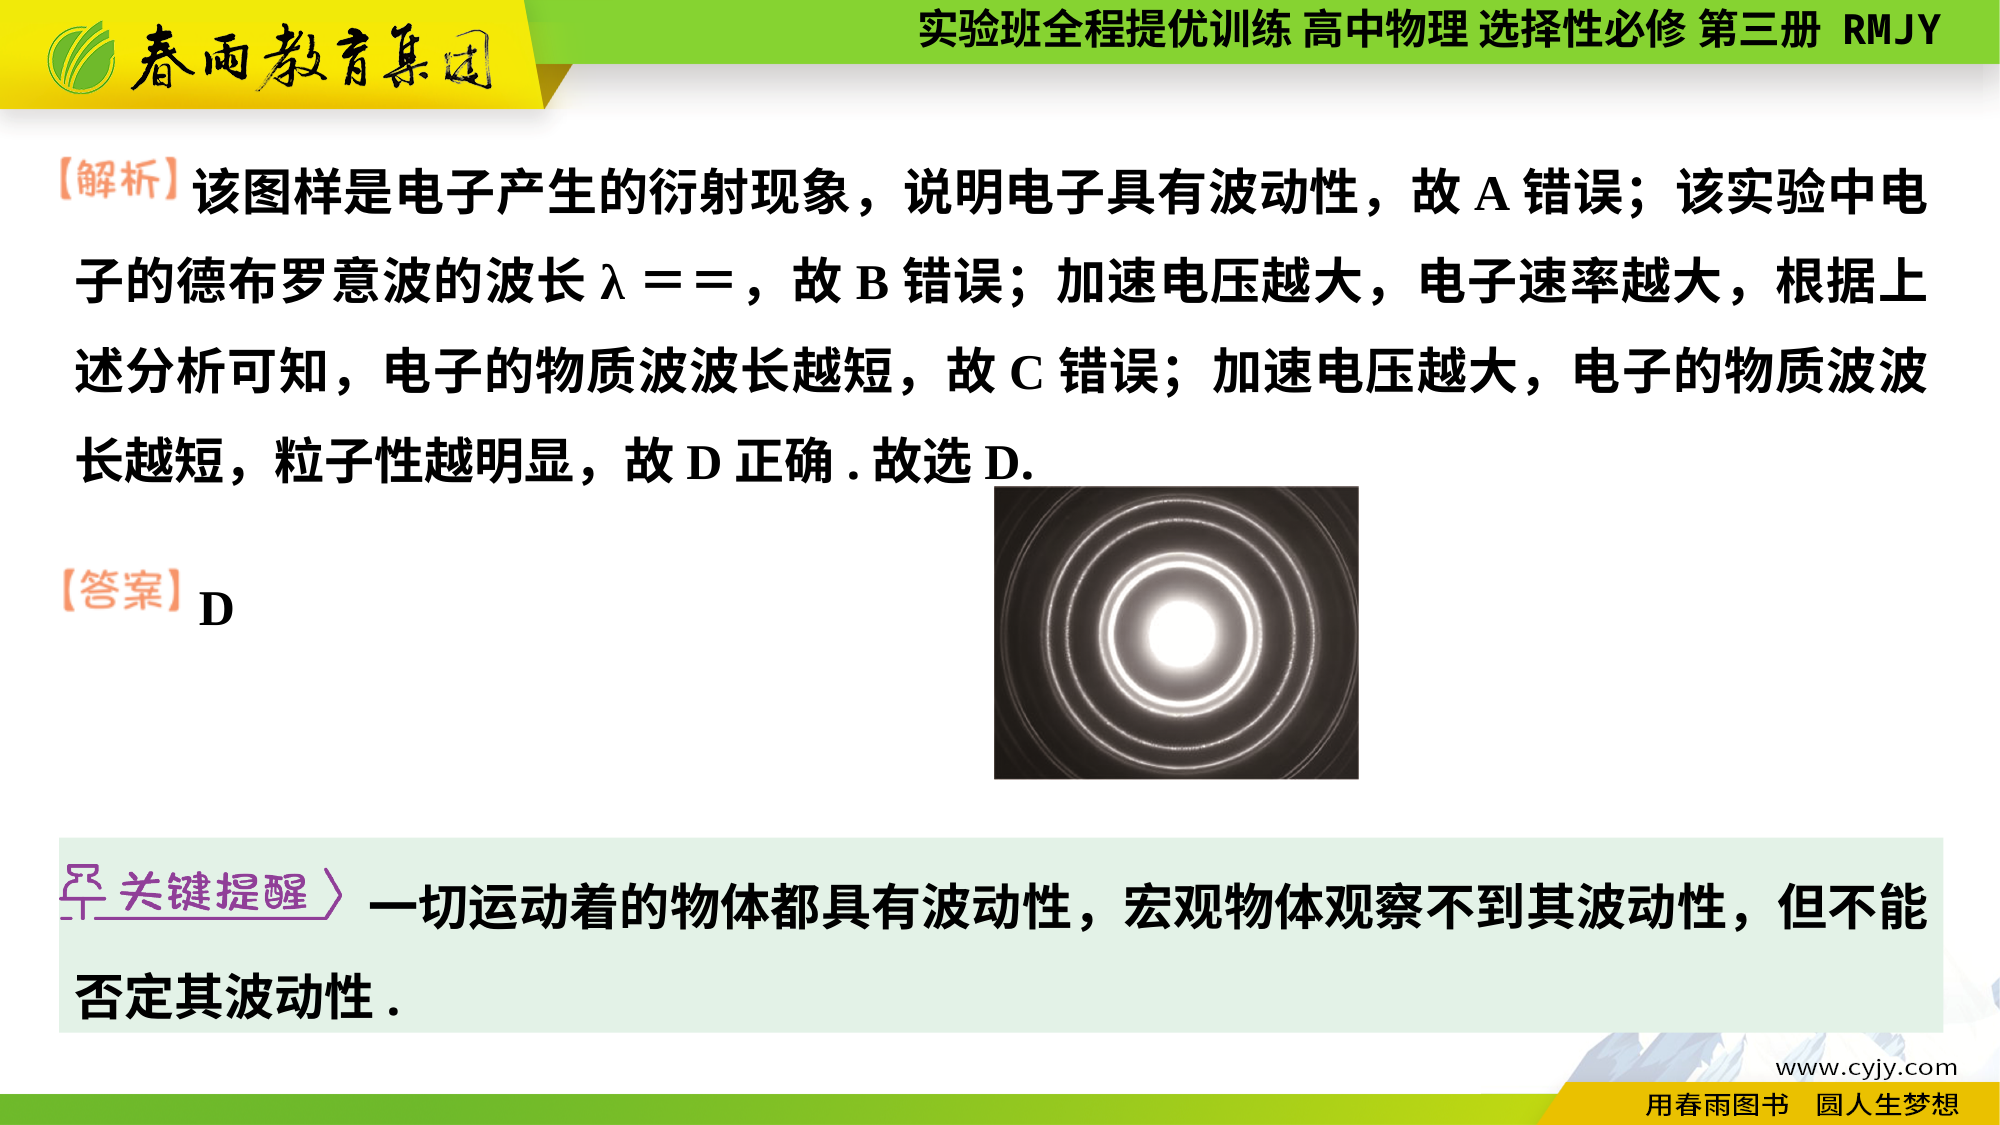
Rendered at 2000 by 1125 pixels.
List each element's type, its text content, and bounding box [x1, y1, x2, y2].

text_box 一切运动着的物体都具有波动性，宏观物体观察不到其波动性，但不能否定其波动性. [59, 837, 1944, 1033]
picture [0, 0, 2000, 1125]
text_box D [59, 538, 410, 643]
